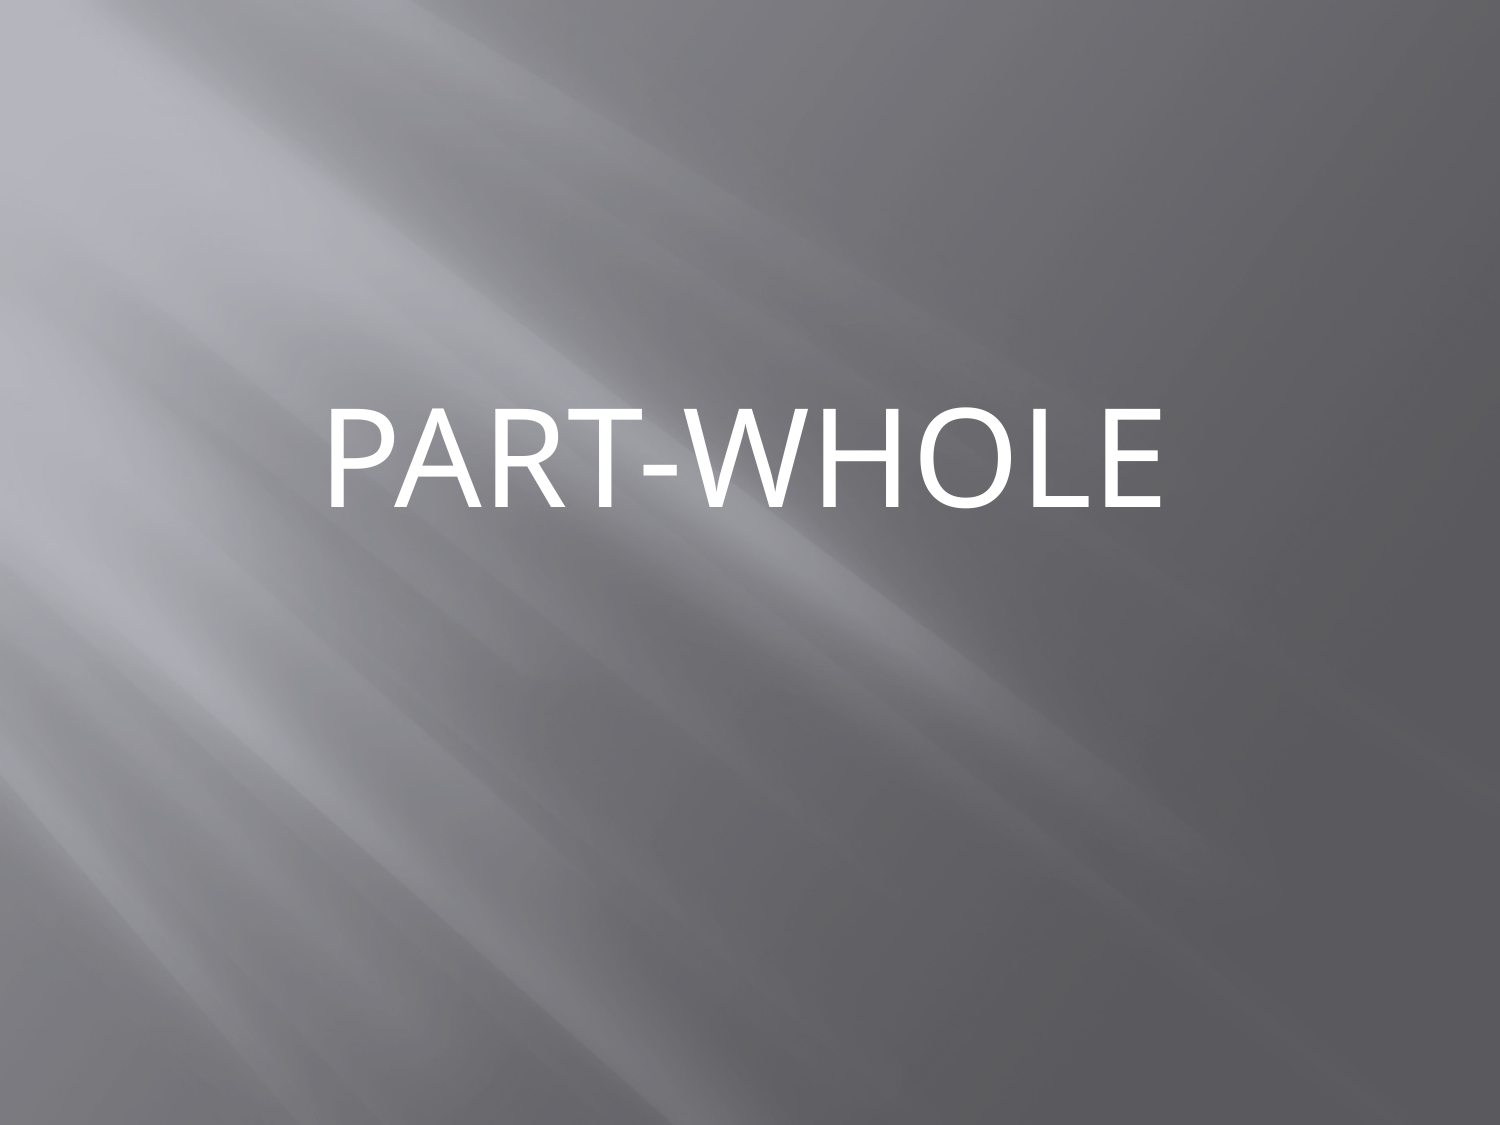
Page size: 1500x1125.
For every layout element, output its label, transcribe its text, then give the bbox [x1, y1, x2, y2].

text_box PART-WHOLE [262, 362, 1225, 543]
